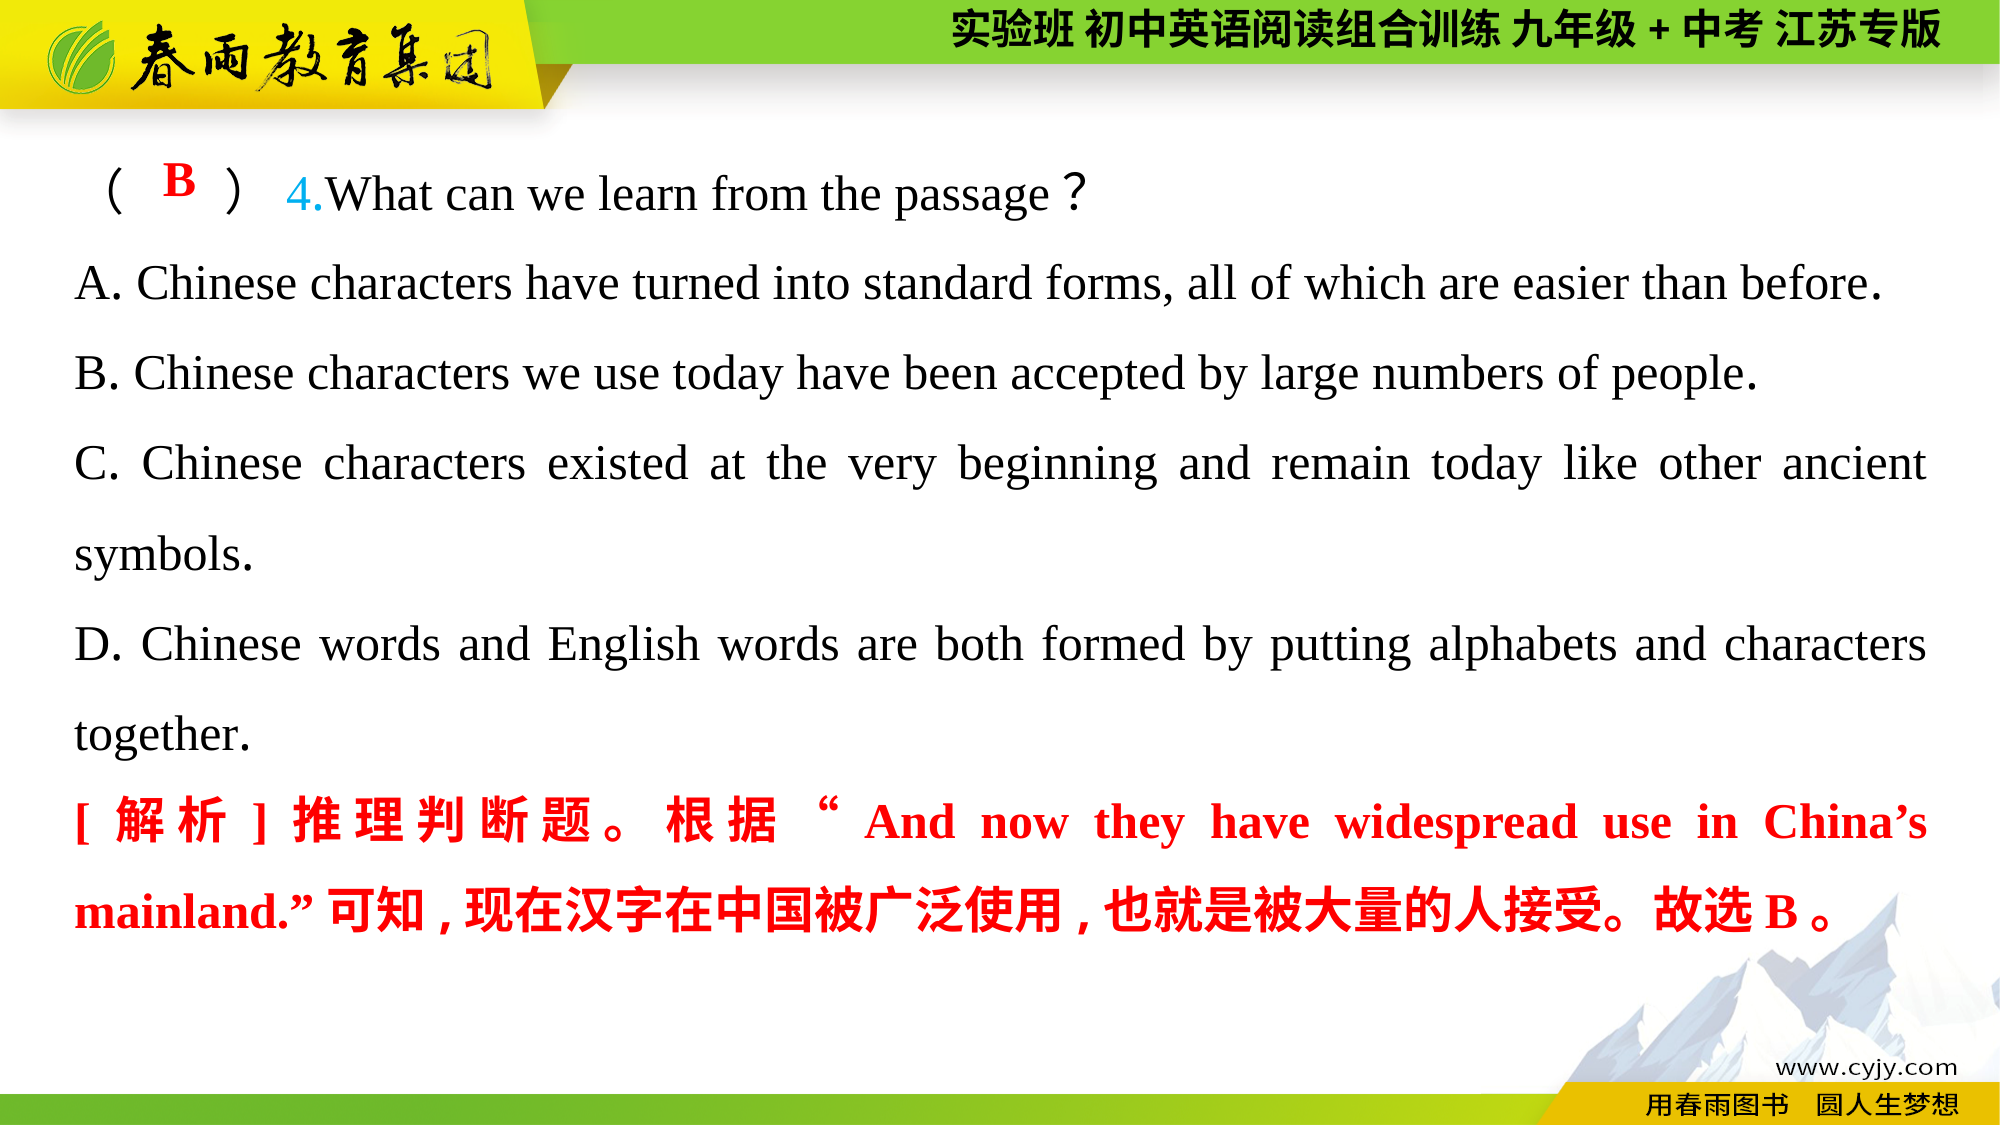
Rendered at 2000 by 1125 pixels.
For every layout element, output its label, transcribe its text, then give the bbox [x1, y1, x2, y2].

text_box [解析]推理判断题。根据“And now they have widespread use in China’s mainland.”可知,现在汉字在中国被广泛使用,也就是被大量的人接受。故选B。 [59, 751, 1944, 947]
list （ ）4.What can we learn from the passage？ A. Chinese characters have turned into standard forms, all of which are easier than before. B. Chinese characters we use today have been accepted by large numbers of people. C. Chinese characters existed at the very beginning and remain today like other ancient symbols. D. Chinese words and English words are both formed by putting alphabets and characters together. [59, 122, 1944, 751]
text_box B [148, 138, 212, 214]
picture [0, 0, 2000, 1125]
